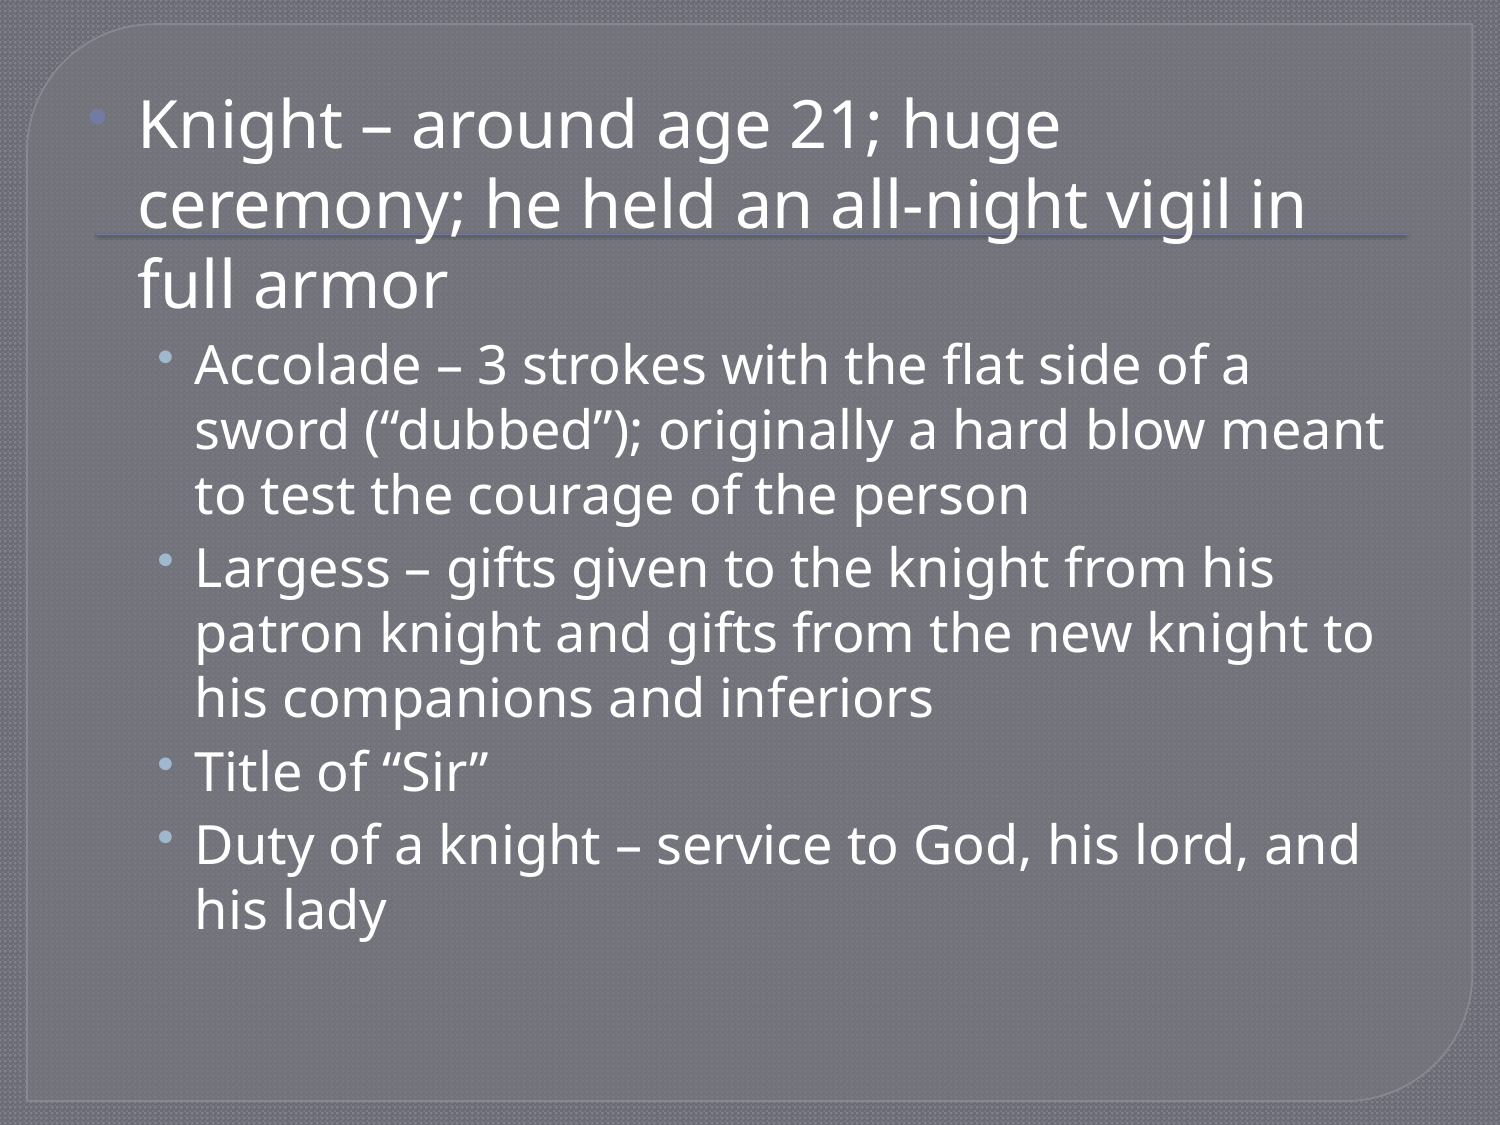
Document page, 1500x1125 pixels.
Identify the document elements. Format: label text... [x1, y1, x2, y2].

list Knight – around age 21; huge ceremony; he held an all-night vigil in full armor Accolade – 3 strokes with the flat side of a sword (“dubbed”); originally a hard blow meant to test the courage of the person Largess – gifts given to the knight from his patron knight and gifts from the new knight to his companions and inferiors Title of “Sir” Duty of a knight – service to God, his lord, and his lady [75, 75, 1425, 1013]
